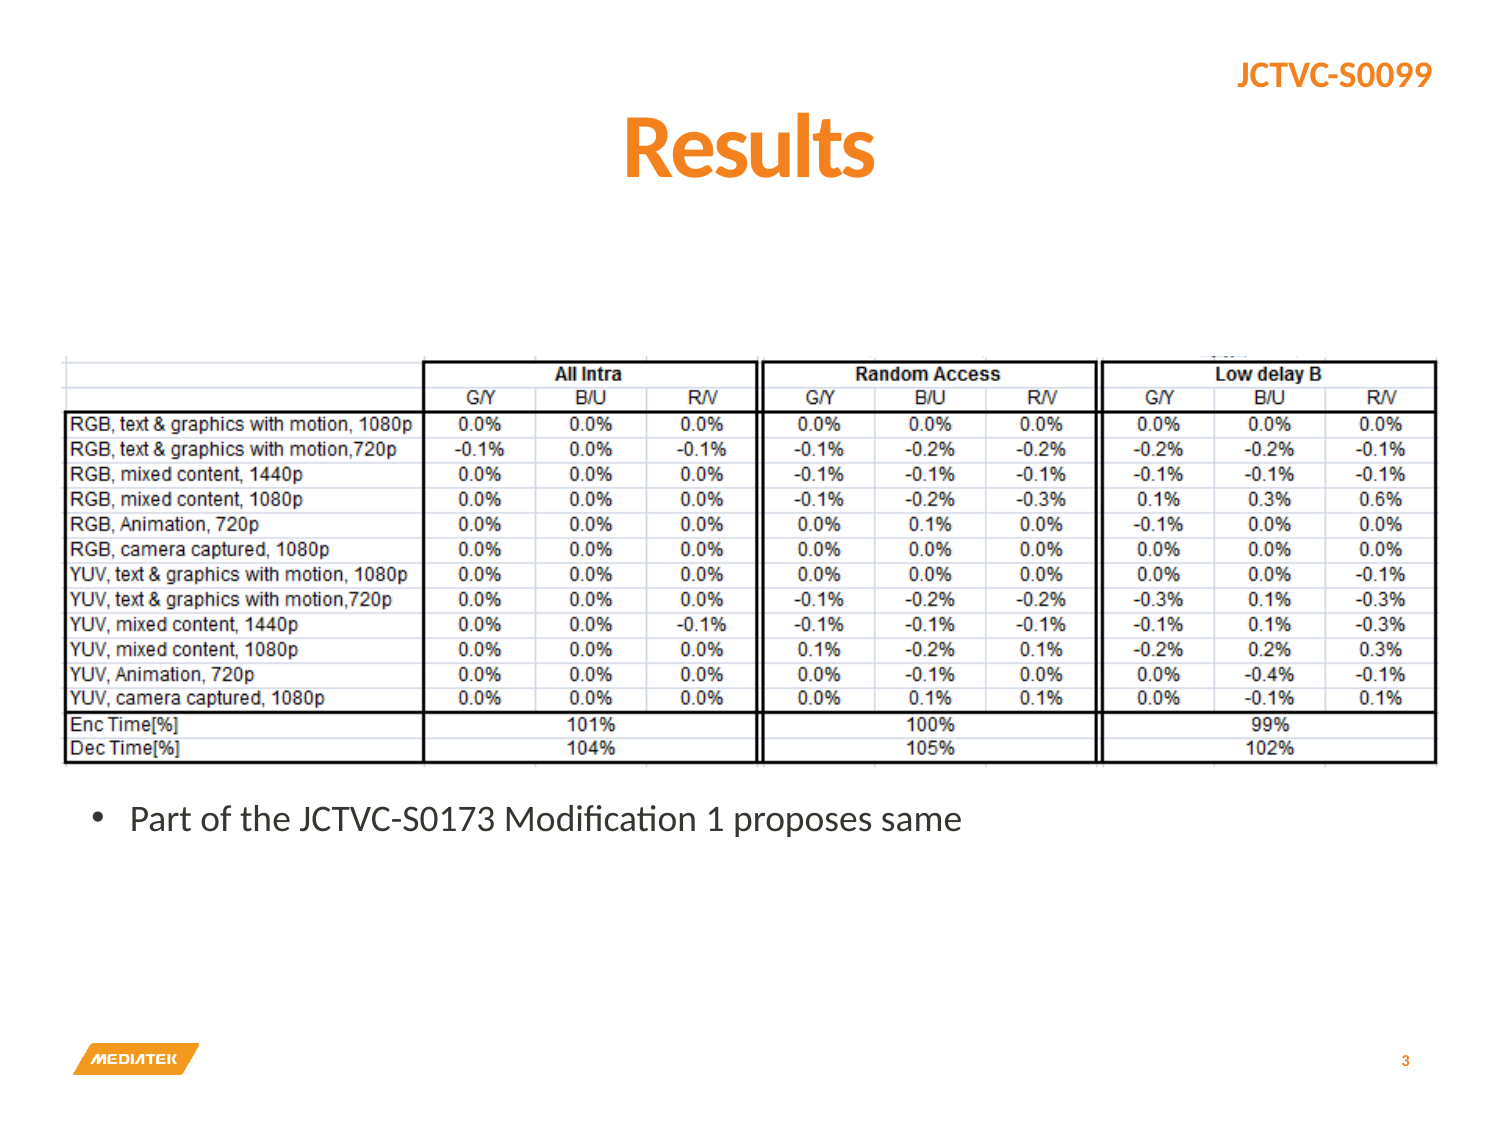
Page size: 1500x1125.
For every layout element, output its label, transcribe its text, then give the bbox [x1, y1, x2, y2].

slide_number 3 [1251, 1029, 1425, 1090]
picture [61, 356, 1439, 769]
title Results [75, 99, 1425, 287]
text_box Part of the JCTVC-S0173 Modification 1 proposes same [76, 786, 1022, 847]
picture [73, 1043, 199, 1075]
